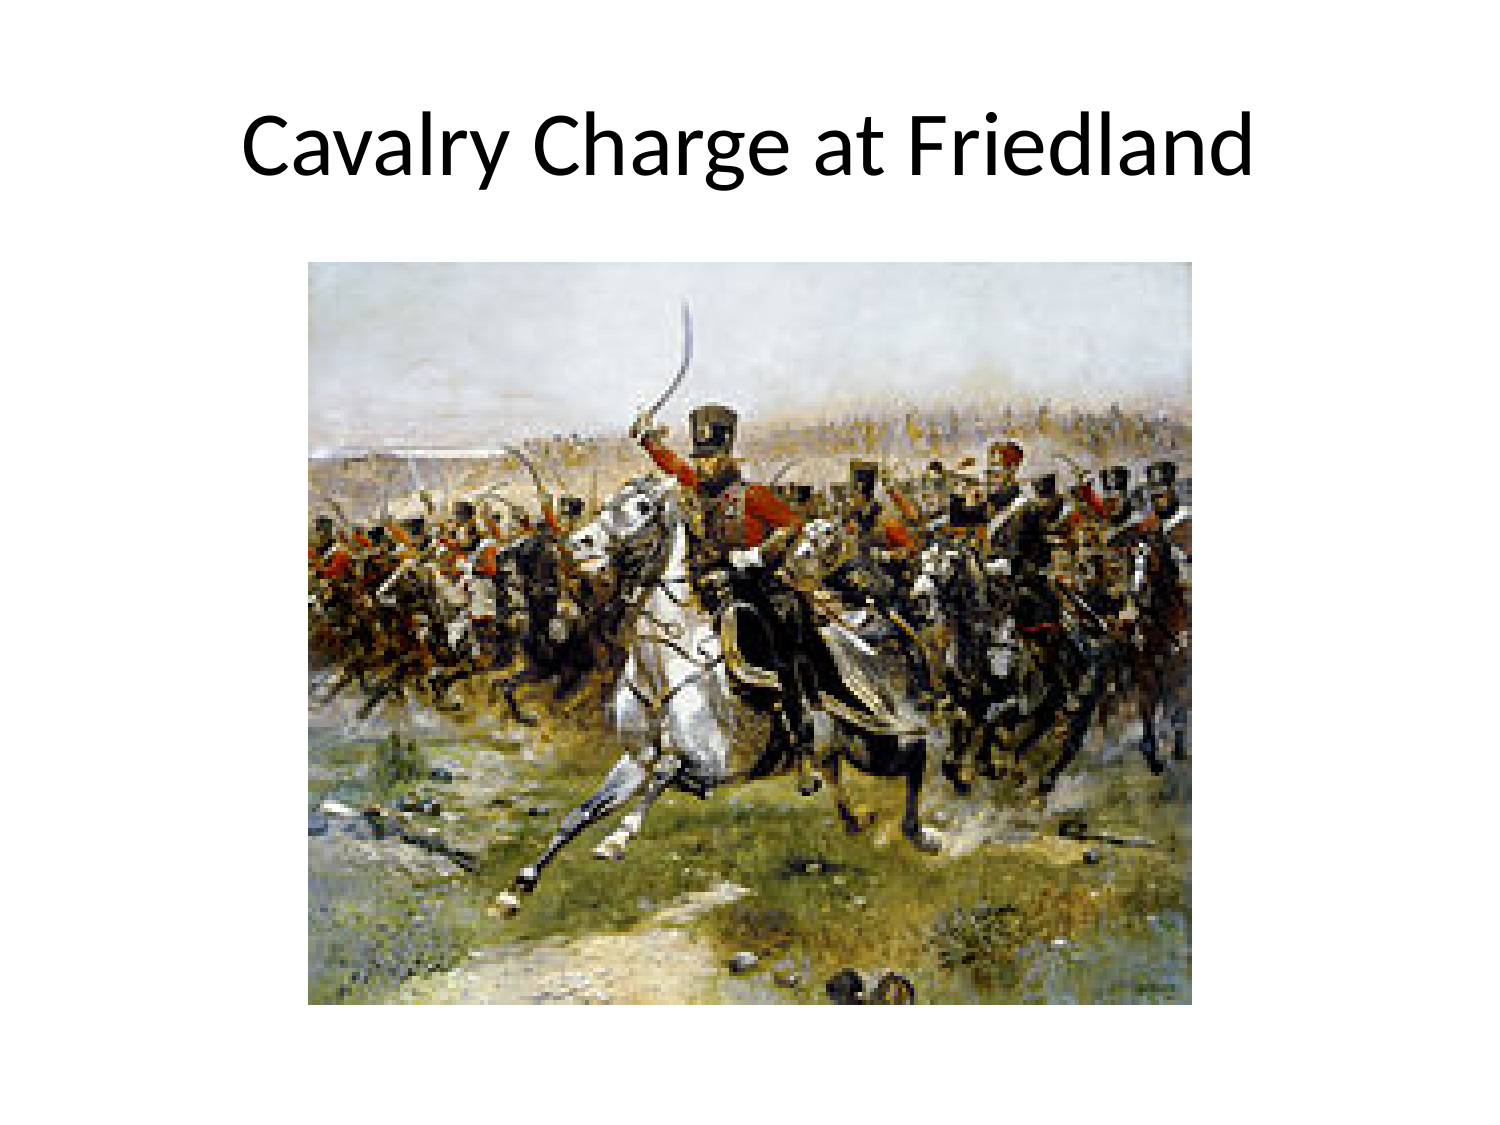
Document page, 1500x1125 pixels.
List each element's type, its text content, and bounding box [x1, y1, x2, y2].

title Cavalry Charge at Friedland [75, 45, 1425, 233]
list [74, 262, 1426, 1006]
